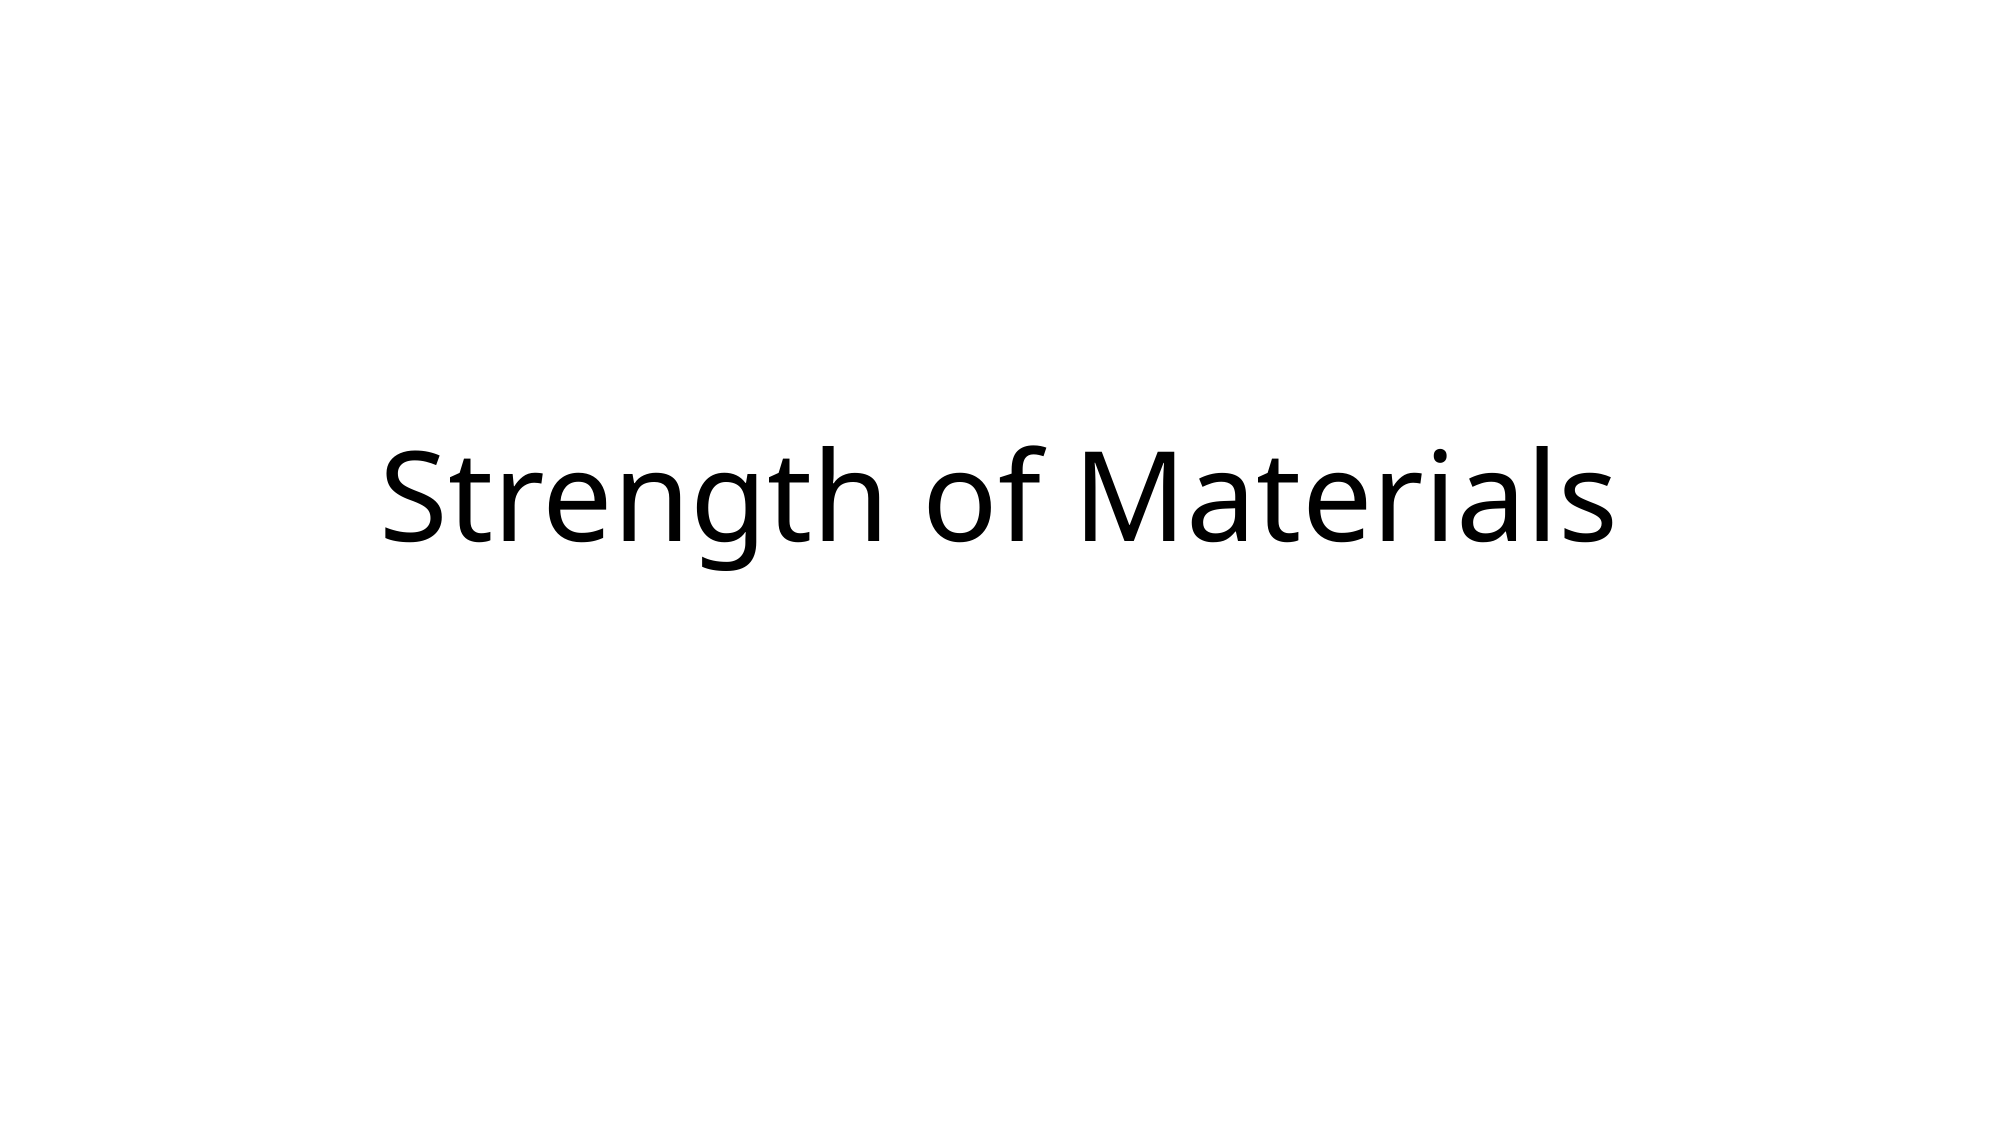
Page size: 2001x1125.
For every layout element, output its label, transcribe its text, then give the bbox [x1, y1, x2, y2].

title Strength of Materials [249, 184, 1750, 576]
